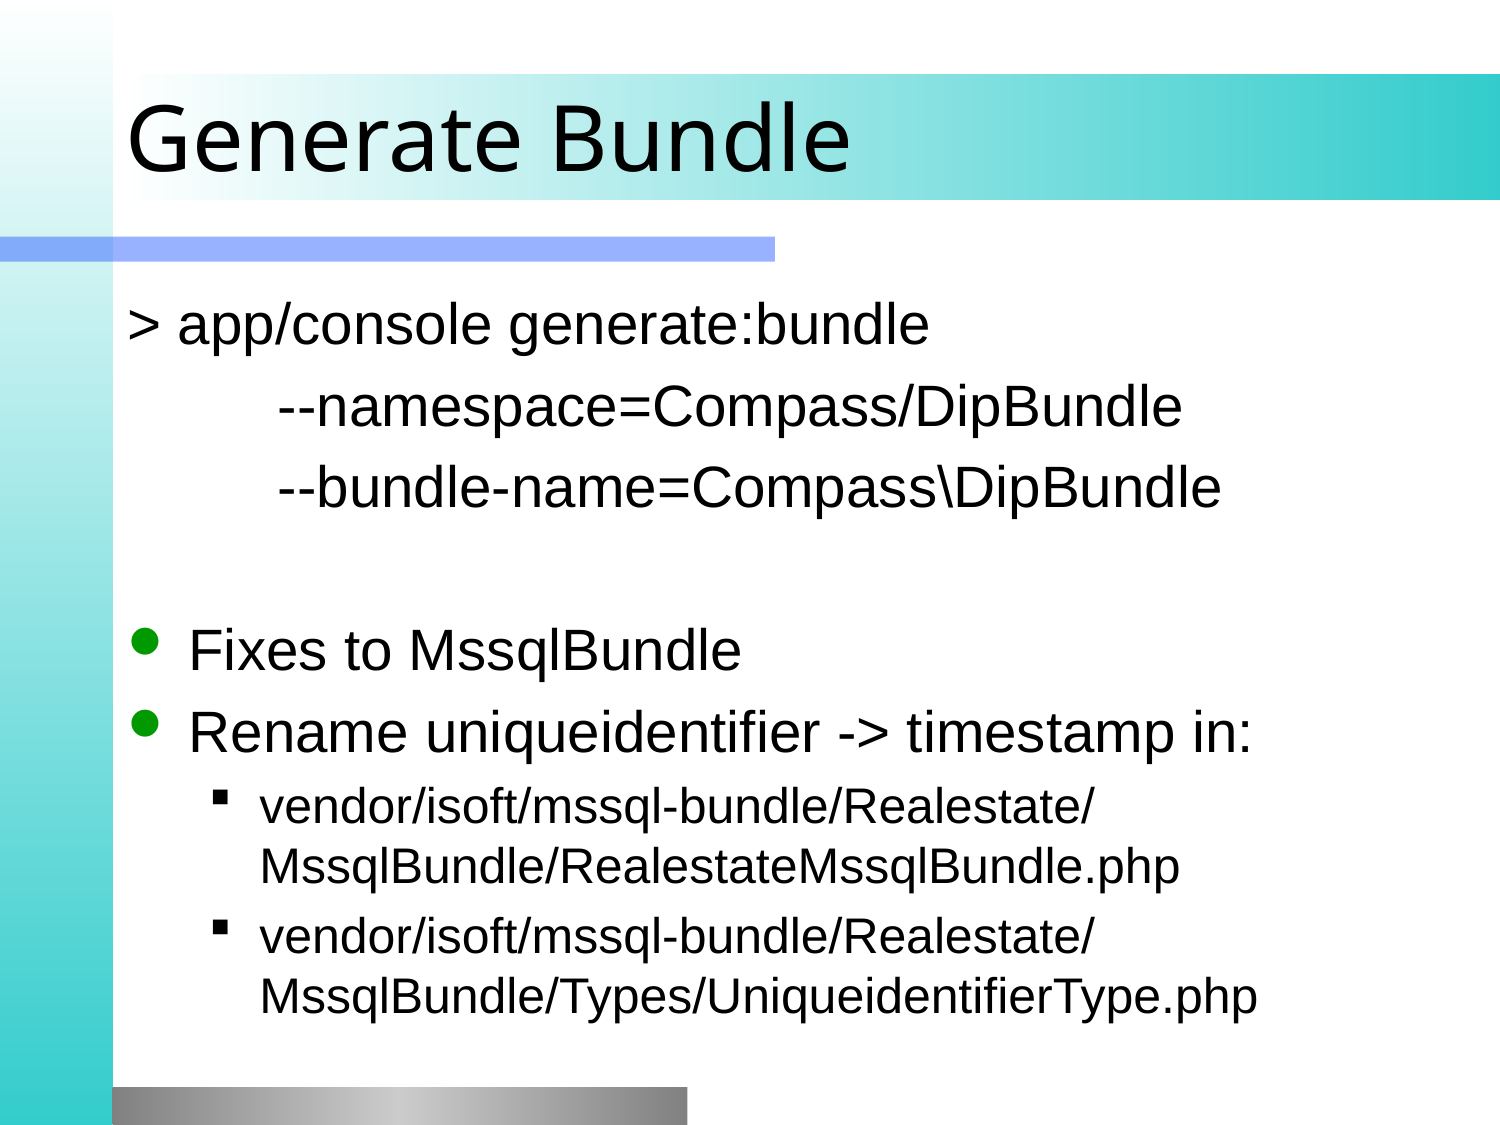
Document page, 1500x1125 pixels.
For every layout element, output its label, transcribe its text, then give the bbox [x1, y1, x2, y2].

list > app/console generate:bundle --namespace=Compass/DipBundle --bundle-name=Compass\DipBundle Fixes to MssqlBundle Rename uniqueidentifier -> timestamp in: vendor/isoft/mssql-bundle/Realestate/MssqlBundle/RealestateMssqlBundle.php vendor/isoft/mssql-bundle/Realestate/MssqlBundle/Types/UniqueidentifierType.php [112, 278, 1388, 1073]
title Generate Bundle [110, 40, 1386, 229]
